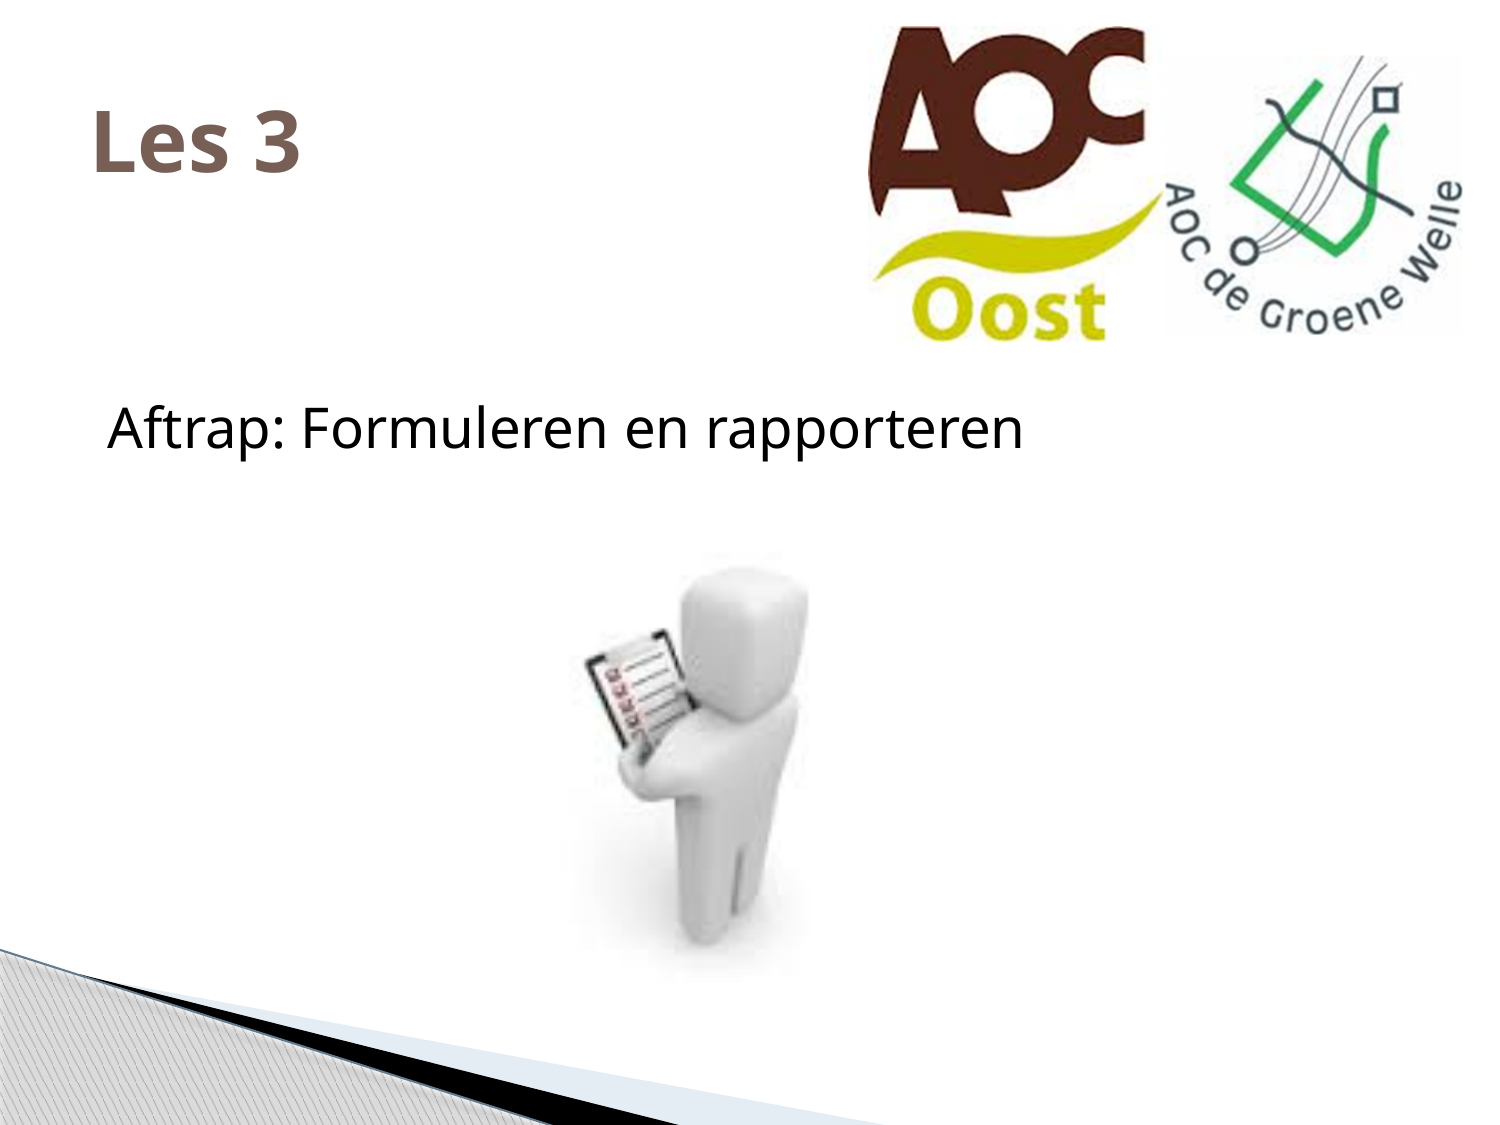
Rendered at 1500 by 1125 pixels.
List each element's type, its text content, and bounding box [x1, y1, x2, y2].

title Les 3 [75, 45, 862, 233]
picture [867, 26, 1473, 365]
picture [383, 550, 1010, 984]
list Aftrap: Formuleren en rapporteren [75, 385, 1425, 986]
